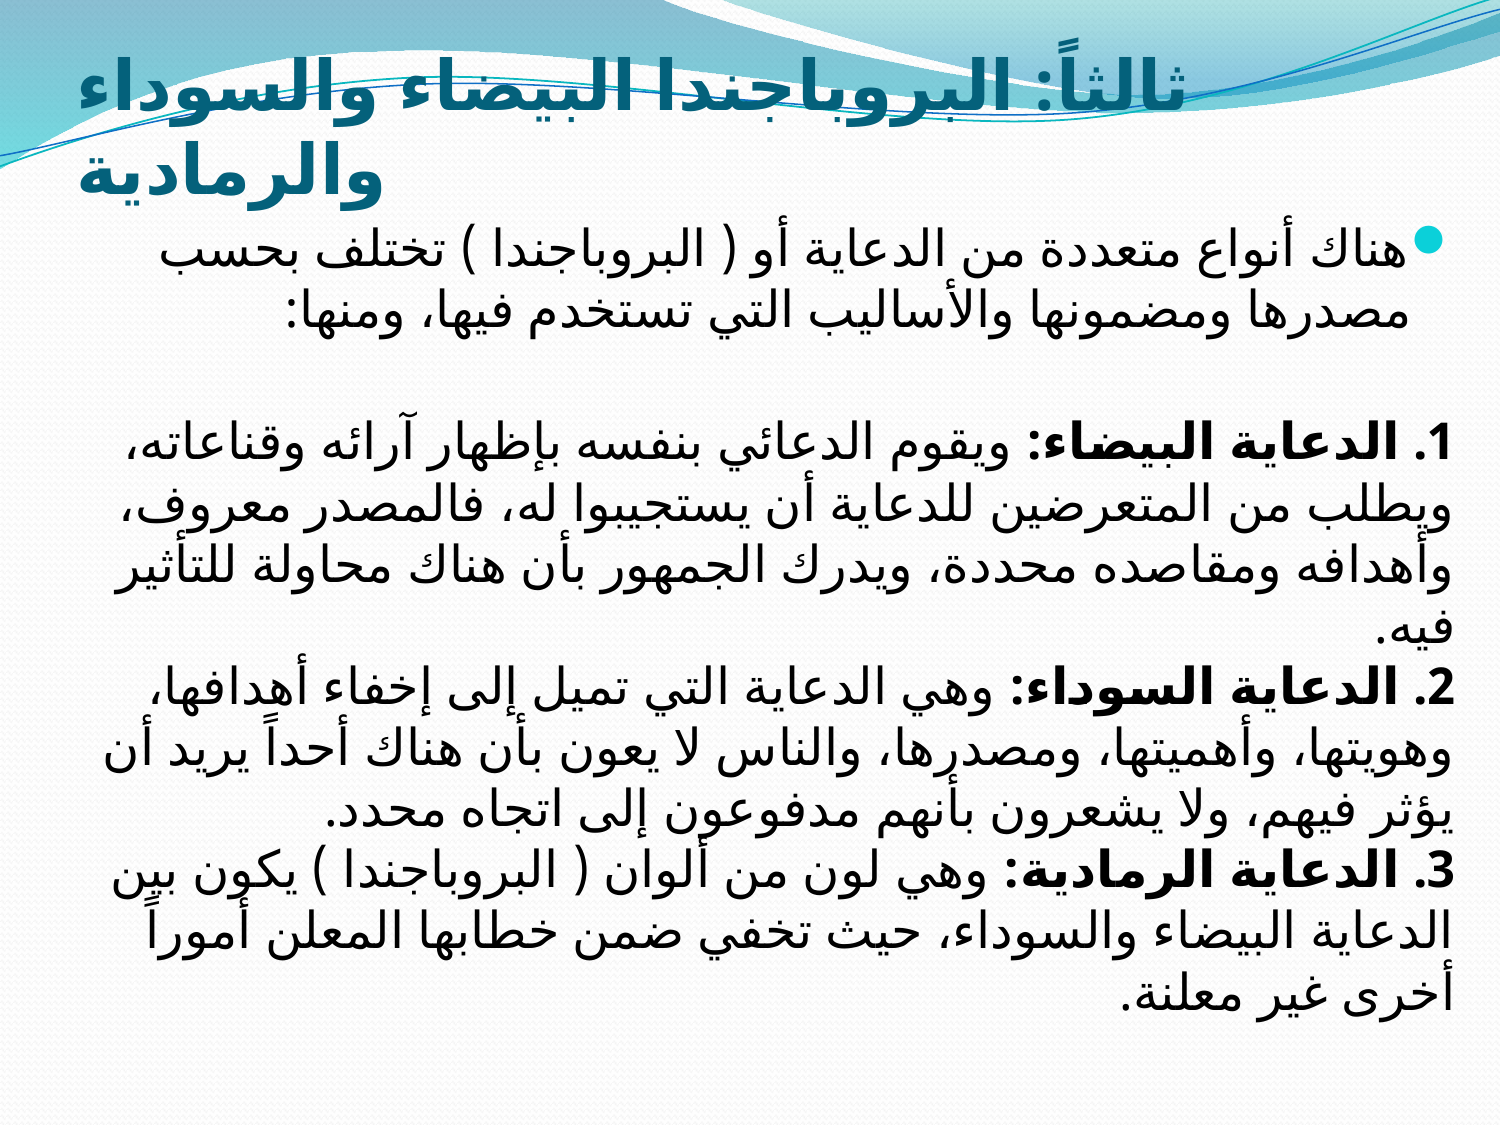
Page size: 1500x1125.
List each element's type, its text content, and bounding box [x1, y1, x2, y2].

title ثالثاً: البروباجندا البيضاء والسوداء والرمادية [76, 30, 1427, 208]
list هناك أنواع متعددة من الدعاية أو ( البروباجندا ) تختلف بحسب مصدرها ومضمونها والأساليب التي تستخدم فيها، ومنها: 1. الدعاية البيضاء: ويقوم الدعائي بنفسه بإظهار آرائه وقناعاته، ويطلب من المتعرضين للدعاية أن يستجيبوا له، فالمصدر معروف، وأهدافه ومقاصده محددة، ويدرك الجمهور بأن هناك محاولة للتأثير فيه. 2. الدعاية السوداء: وهي الدعاية التي تميل إلى إخفاء أهدافها، وهويتها، وأهميتها، ومصدرها، والناس لا يعون بأن هناك أحداً يريد أن يؤثر فيهم، ولا يشعرون بأنهم مدفوعون إلى اتجاه محدد. 3. الدعاية الرمادية: وهي لون من ألوان ( البروباجندا ) يكون بين الدعاية البيضاء والسوداء، حيث تخفي ضمن خطابها المعلن أموراً أخرى غير معلنة. [75, 208, 1471, 1038]
